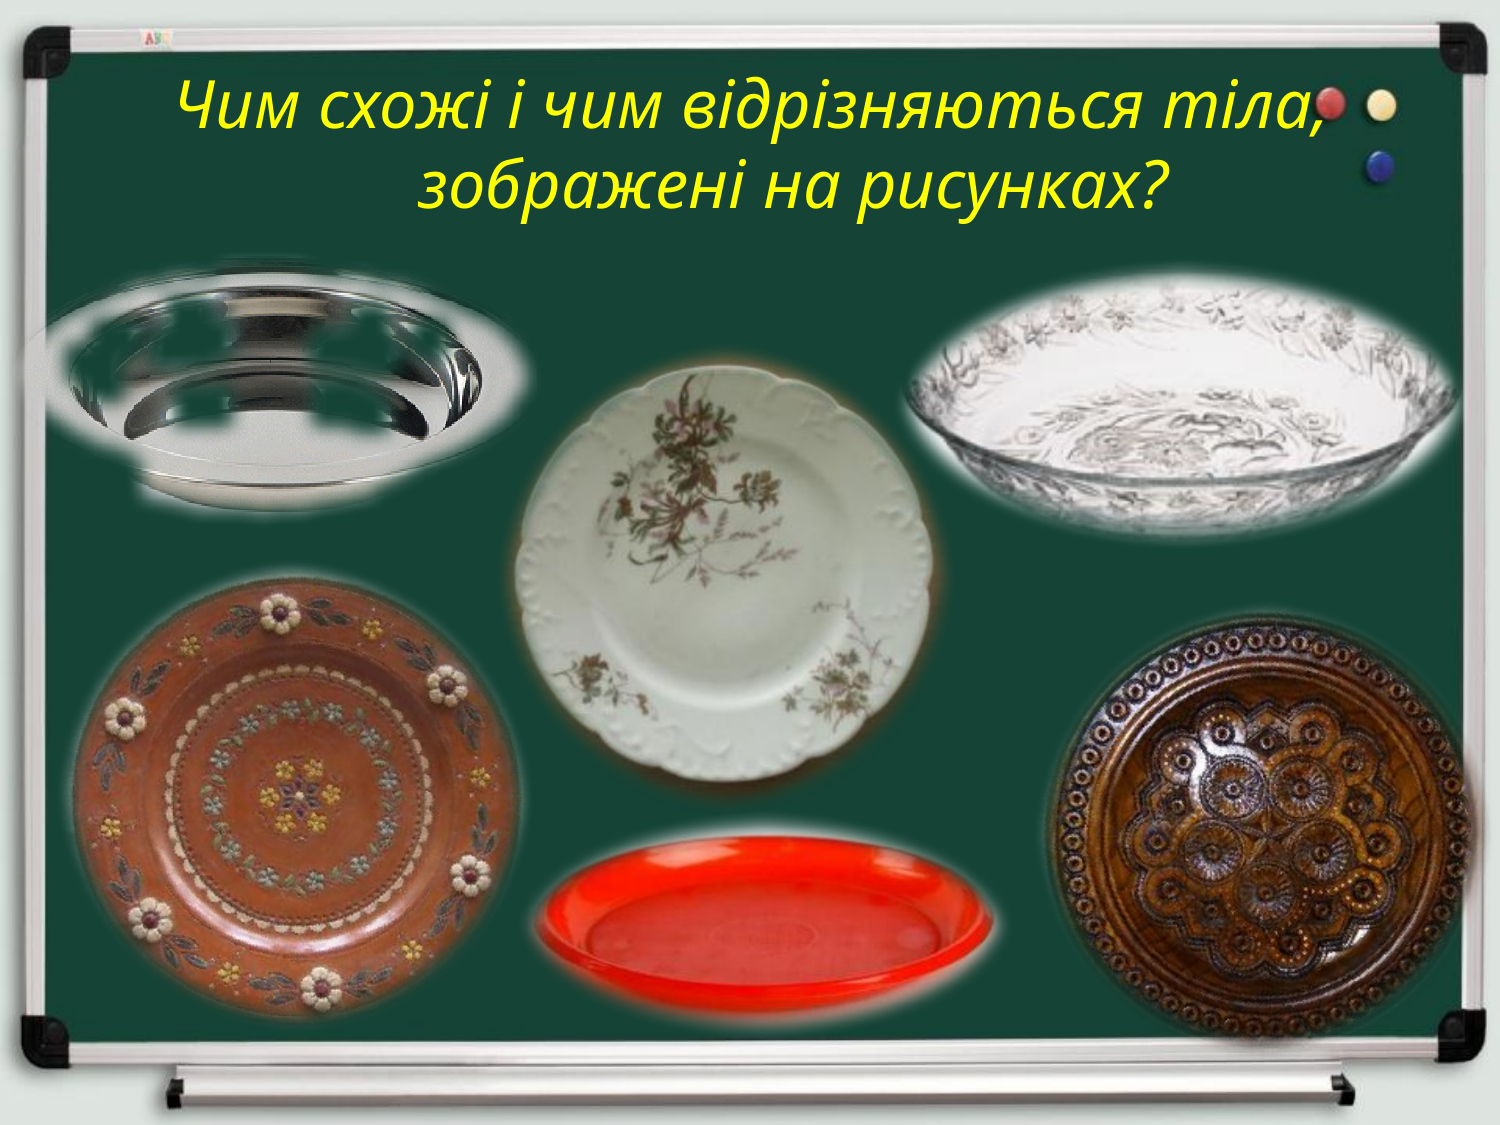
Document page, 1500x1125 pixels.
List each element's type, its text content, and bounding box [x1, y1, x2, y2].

picture [0, 0, 1500, 1125]
list Чим схожі і чим відрізняються тіла, зображені на рисунках? [76, 54, 1428, 256]
